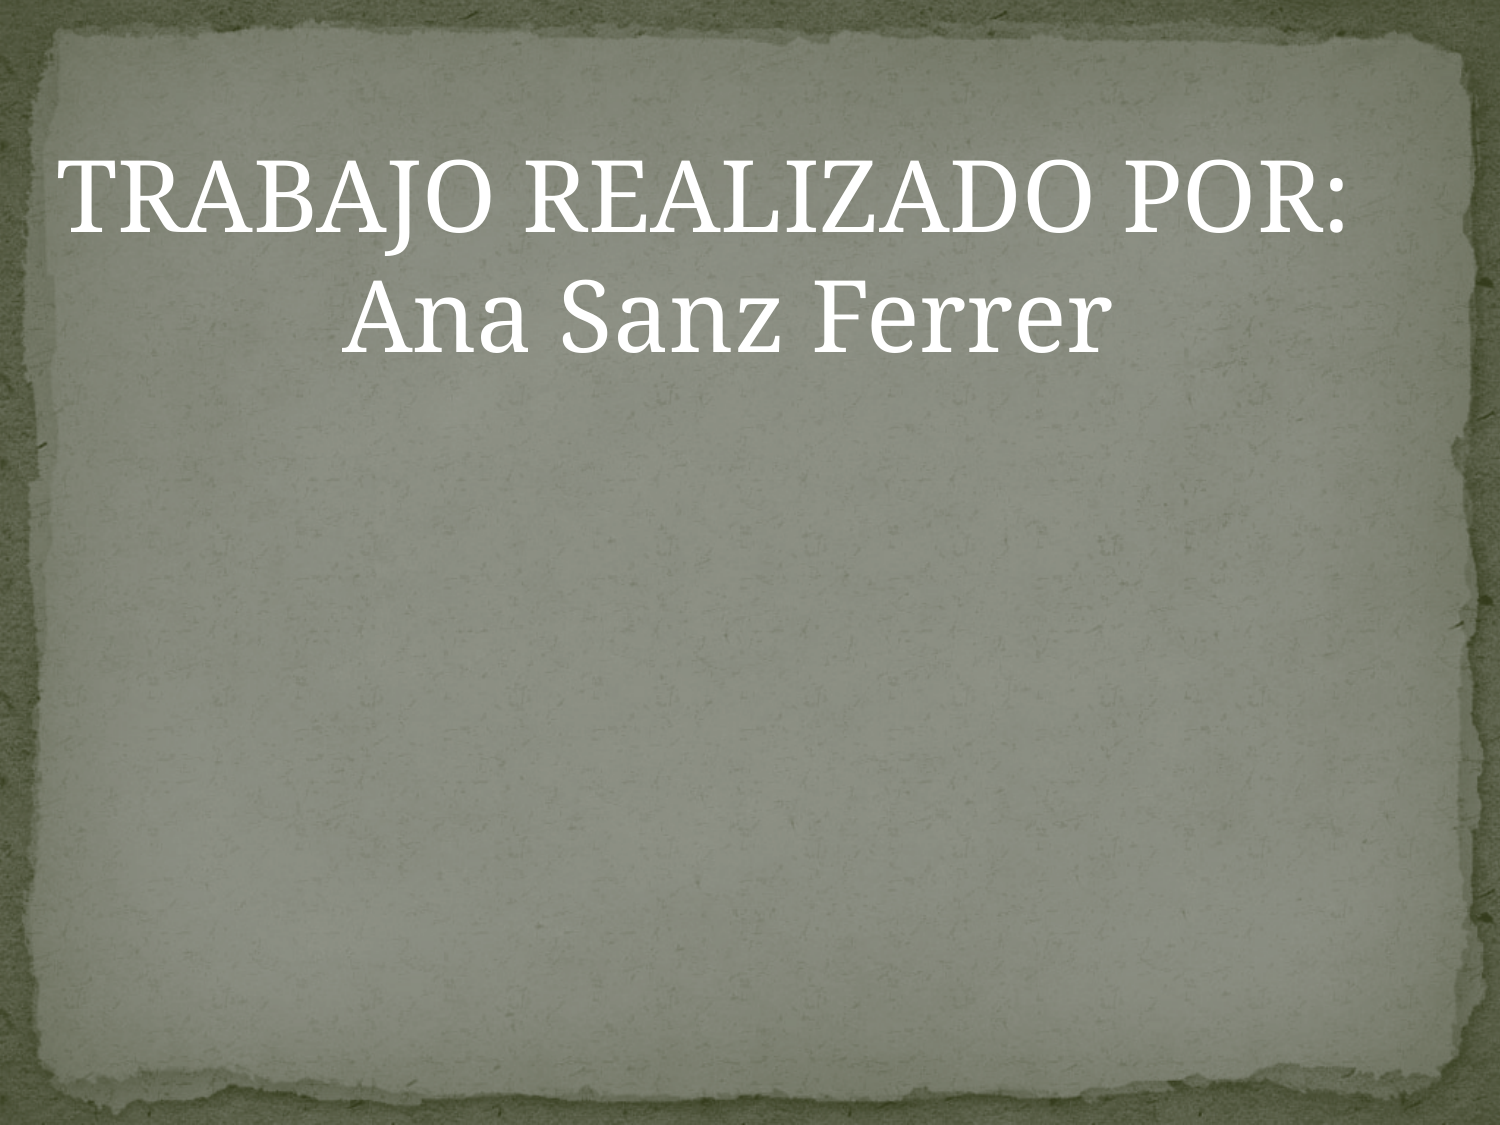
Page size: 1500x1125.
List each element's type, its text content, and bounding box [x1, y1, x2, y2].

text_box TRABAJO REALIZADO POR: Ana Sanz Ferrer [41, 125, 1500, 380]
